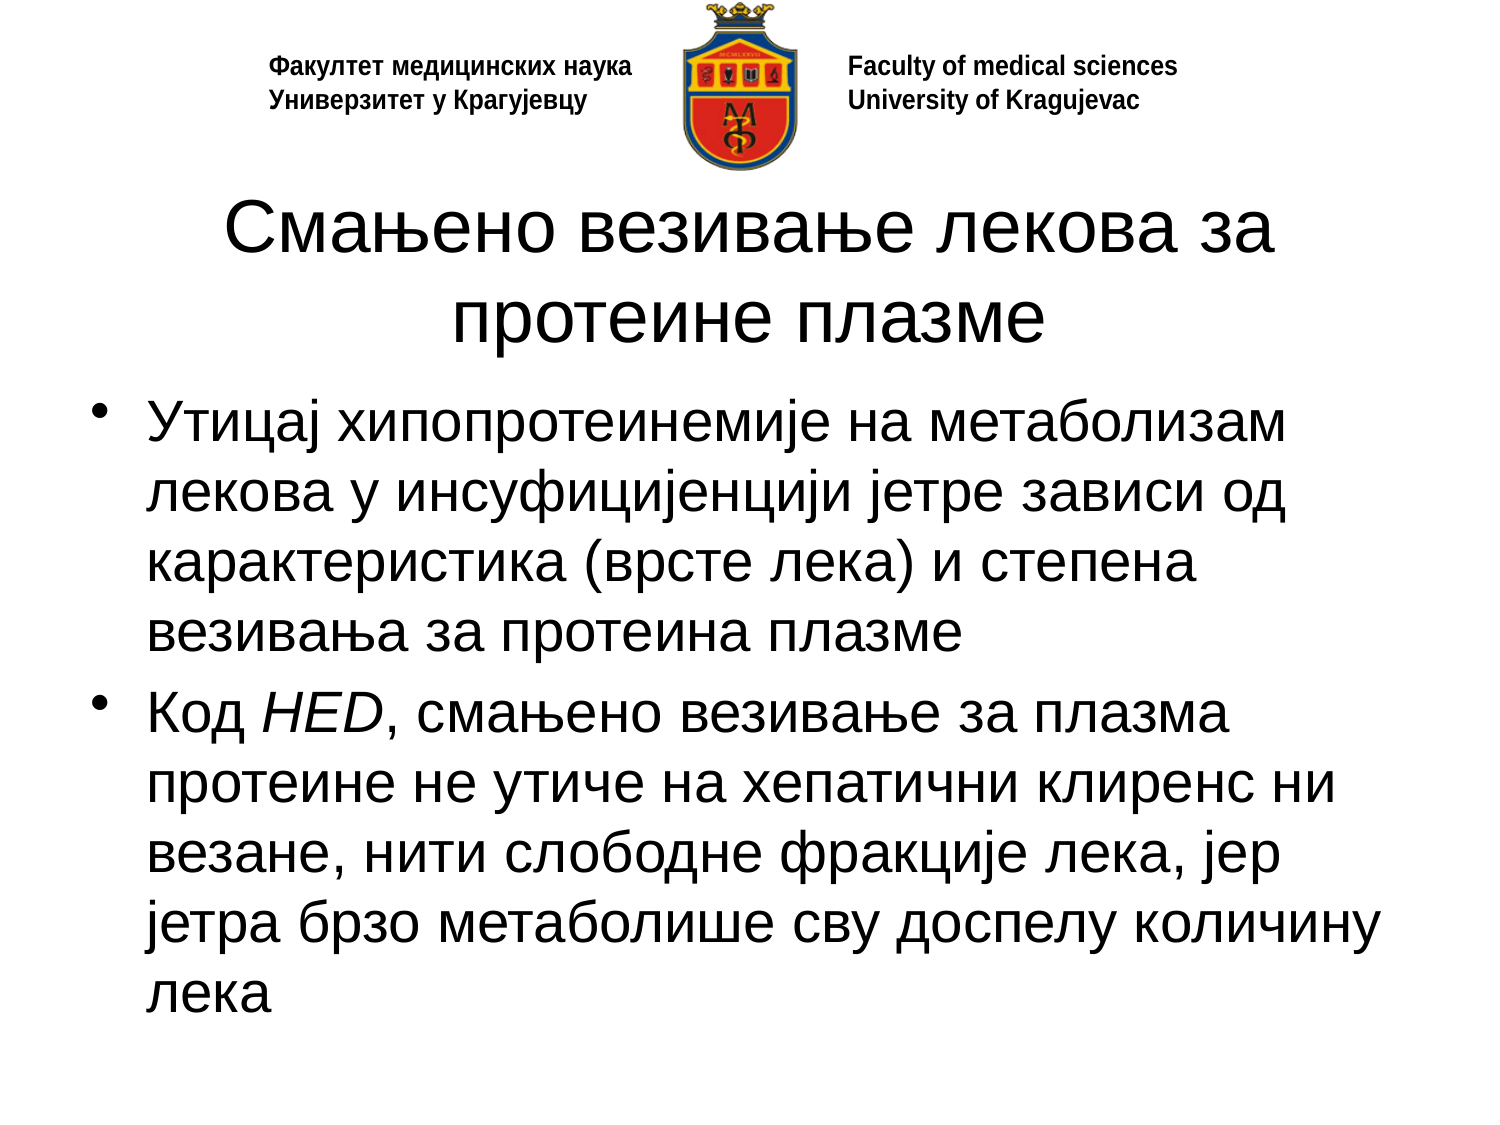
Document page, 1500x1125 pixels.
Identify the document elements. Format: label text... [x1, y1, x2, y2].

list Утицај хипопротеинемије на метаболизам лекова у инсуфицијенцији јетре зависи од карактеристика (врсте лека) и степена везивања за протеина плазме Код HED, смањено везивање за плазма протеине не утиче на хепатични клиренс ни везане, нити слободне фракције лека, јер јетра брзо метаболише сву доспелу количину лека [74, 374, 1426, 1118]
title Смањено везивање лекова за протеине плазме [74, 173, 1426, 362]
